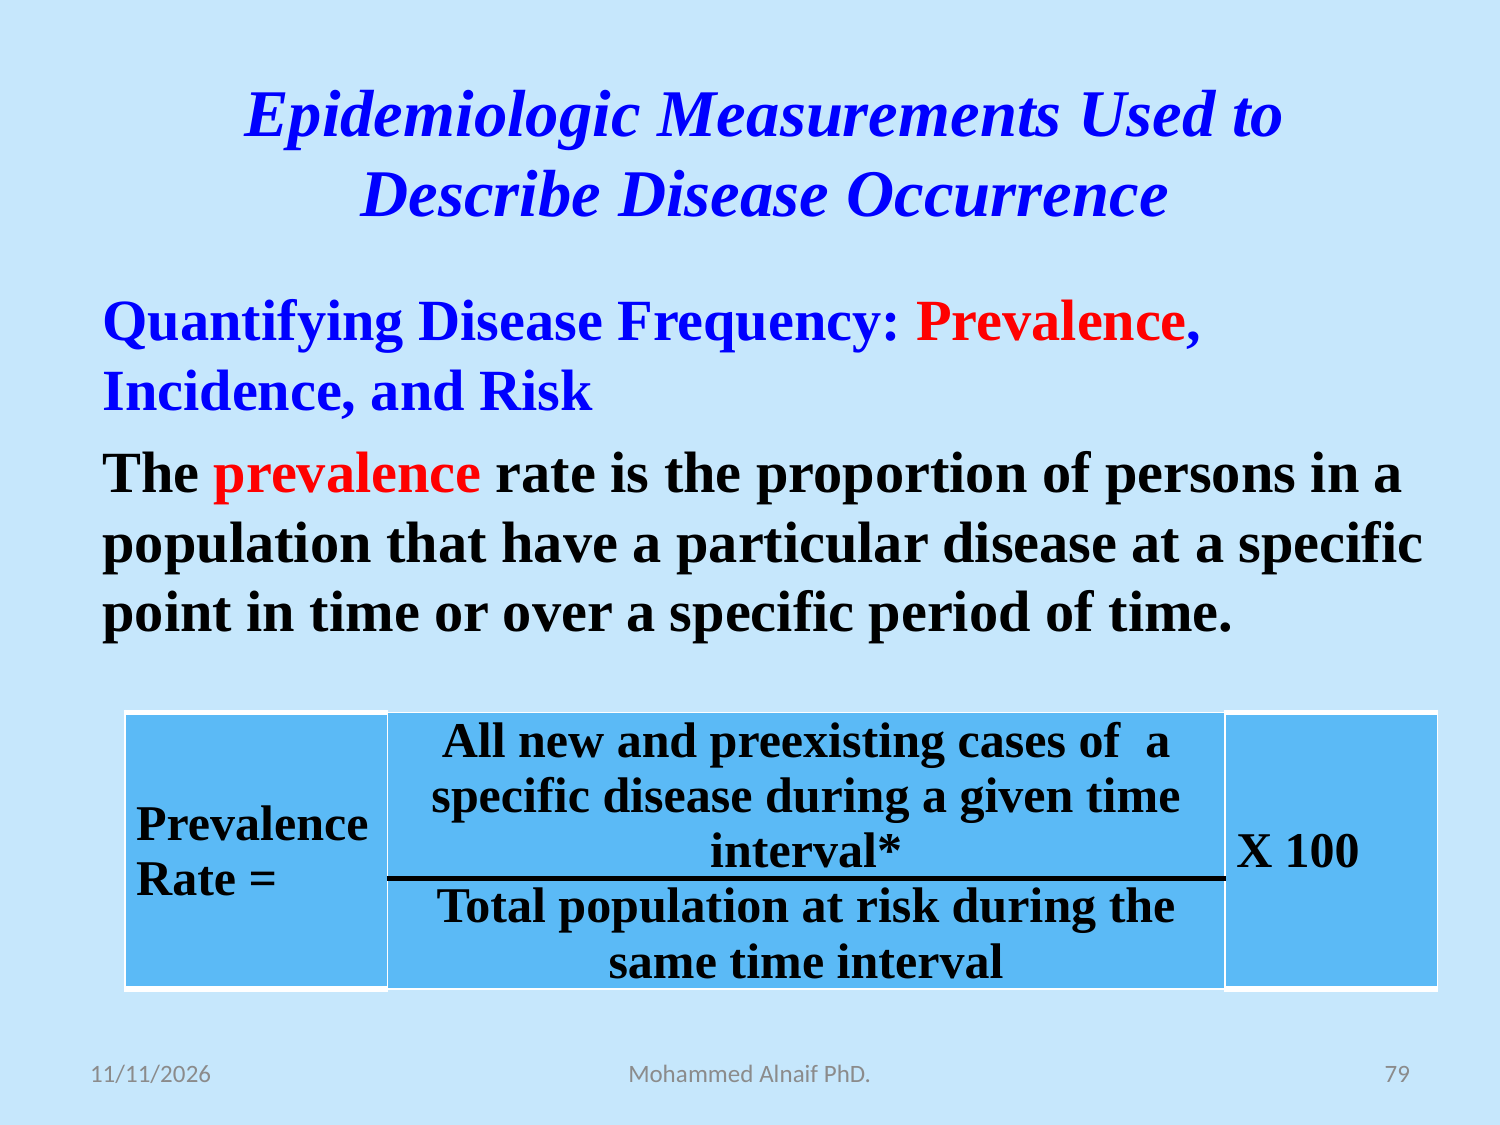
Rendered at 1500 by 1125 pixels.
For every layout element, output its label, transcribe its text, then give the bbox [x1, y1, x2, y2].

table_header Prevalence Rate = [126, 715, 387, 986]
table_header All new and preexisting cases of a specific disease during a given time interval* [388, 713, 1224, 876]
table_header X 100 [1226, 715, 1437, 986]
table_cell Total population at risk during the same time interval [388, 881, 1224, 988]
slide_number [75, 1042, 425, 1103]
subtitle Quantifying Disease Frequency: Prevalence, Incidence, and Risk The prevalence rate is the proportion of persons in a population that have a particular disease at a specific point in time or over a specific period of time. [87, 275, 1450, 1025]
title Epidemiologic Measurements Used to Describe Disease Occurrence [75, 50, 1425, 250]
footer Mohammed Alnaif PhD. [512, 1042, 988, 1103]
slide_number 79 [1074, 1042, 1425, 1103]
